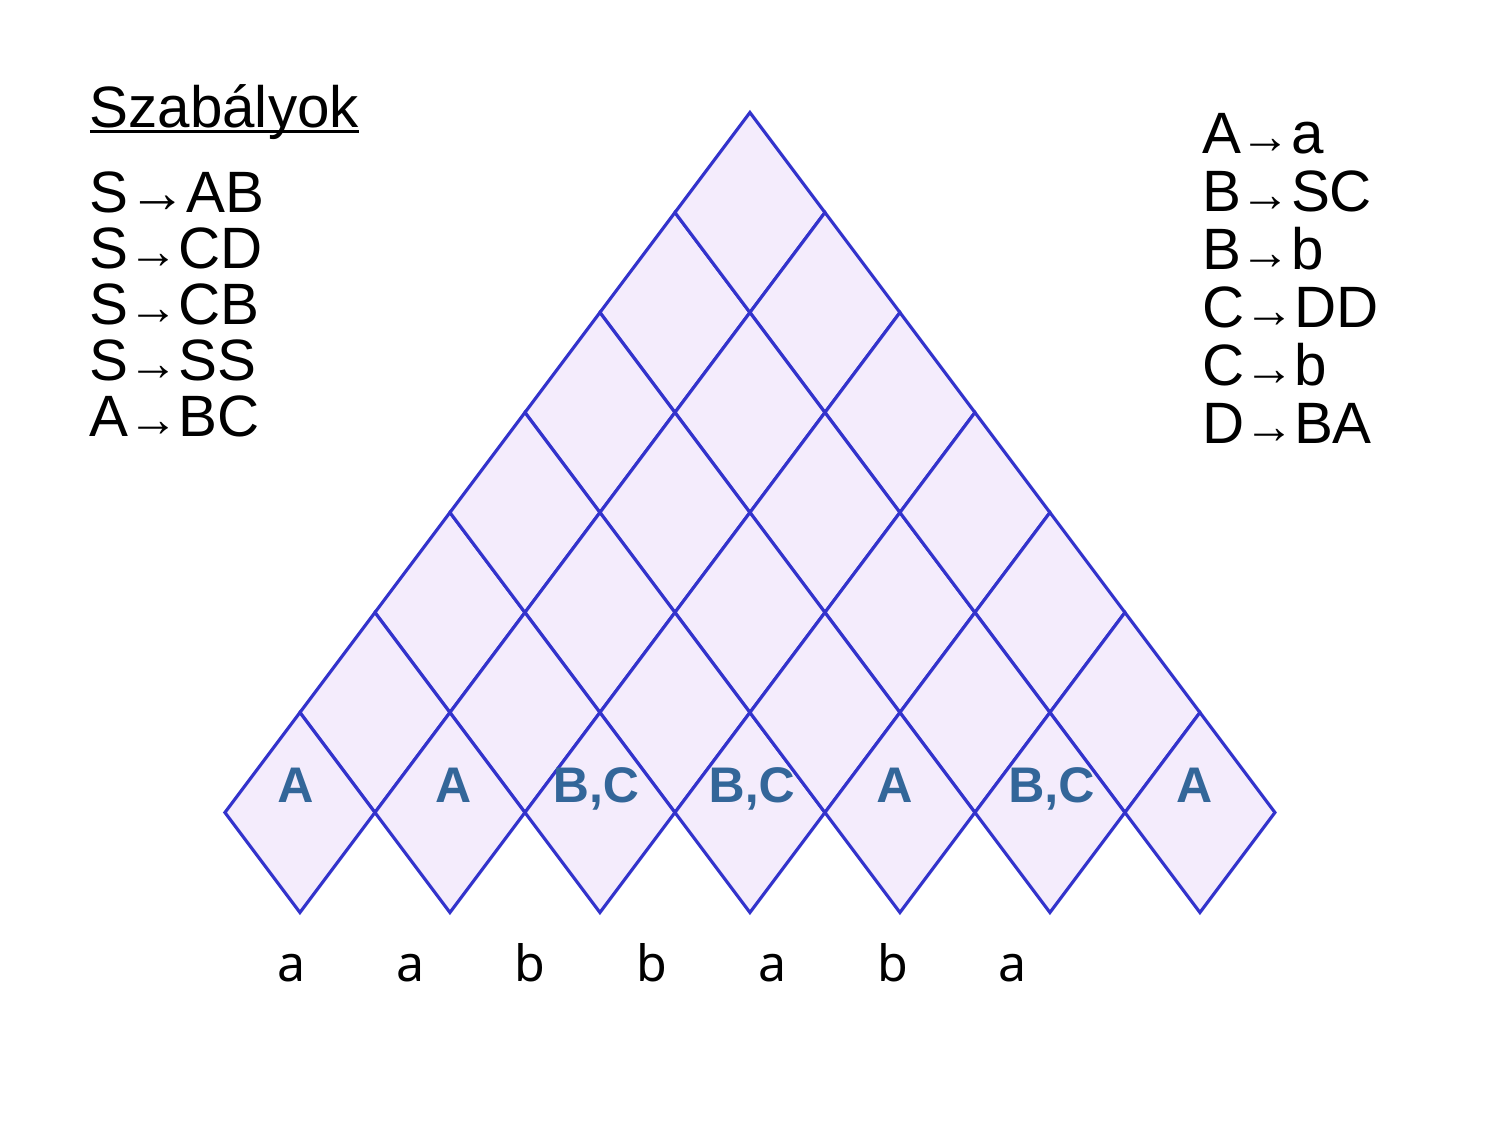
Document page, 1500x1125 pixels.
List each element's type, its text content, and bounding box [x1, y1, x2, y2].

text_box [74, 74, 1413, 464]
text_box [380, 820, 520, 913]
text_box [1130, 820, 1270, 913]
text_box [980, 820, 1120, 913]
text_box [830, 820, 970, 913]
text_box [224, 763, 370, 913]
text_box [680, 820, 820, 913]
text_box S S B,C S A,D S D S,B C B S S A,S D S D A A B,C B,C A B,C A [262, 174, 1475, 820]
text_box [530, 820, 670, 913]
text_box a a b b a b a [262, 924, 1250, 999]
